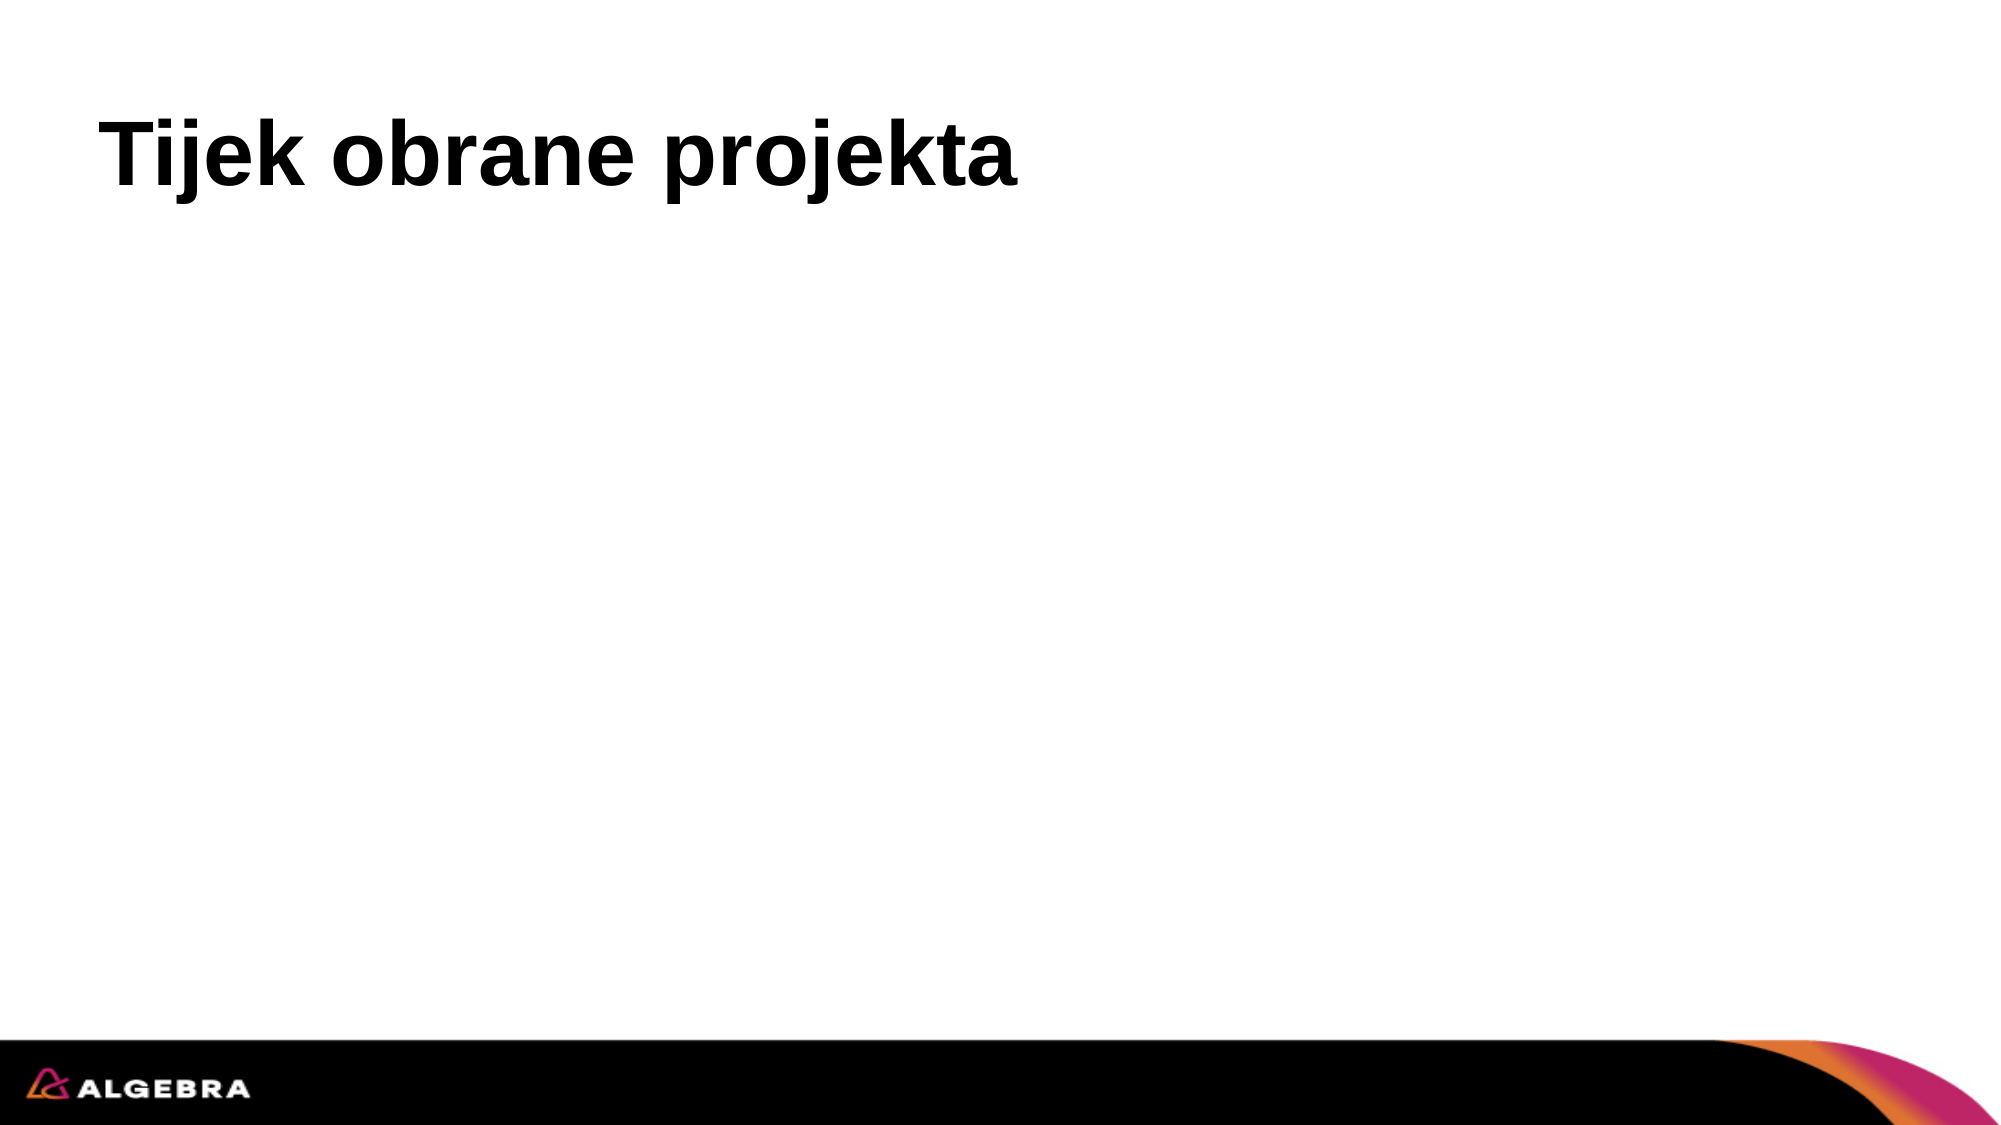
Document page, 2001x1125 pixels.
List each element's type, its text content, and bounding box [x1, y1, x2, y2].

picture [0, 0, 2001, 1125]
title Tijek obrane projekta [98, 81, 1910, 213]
